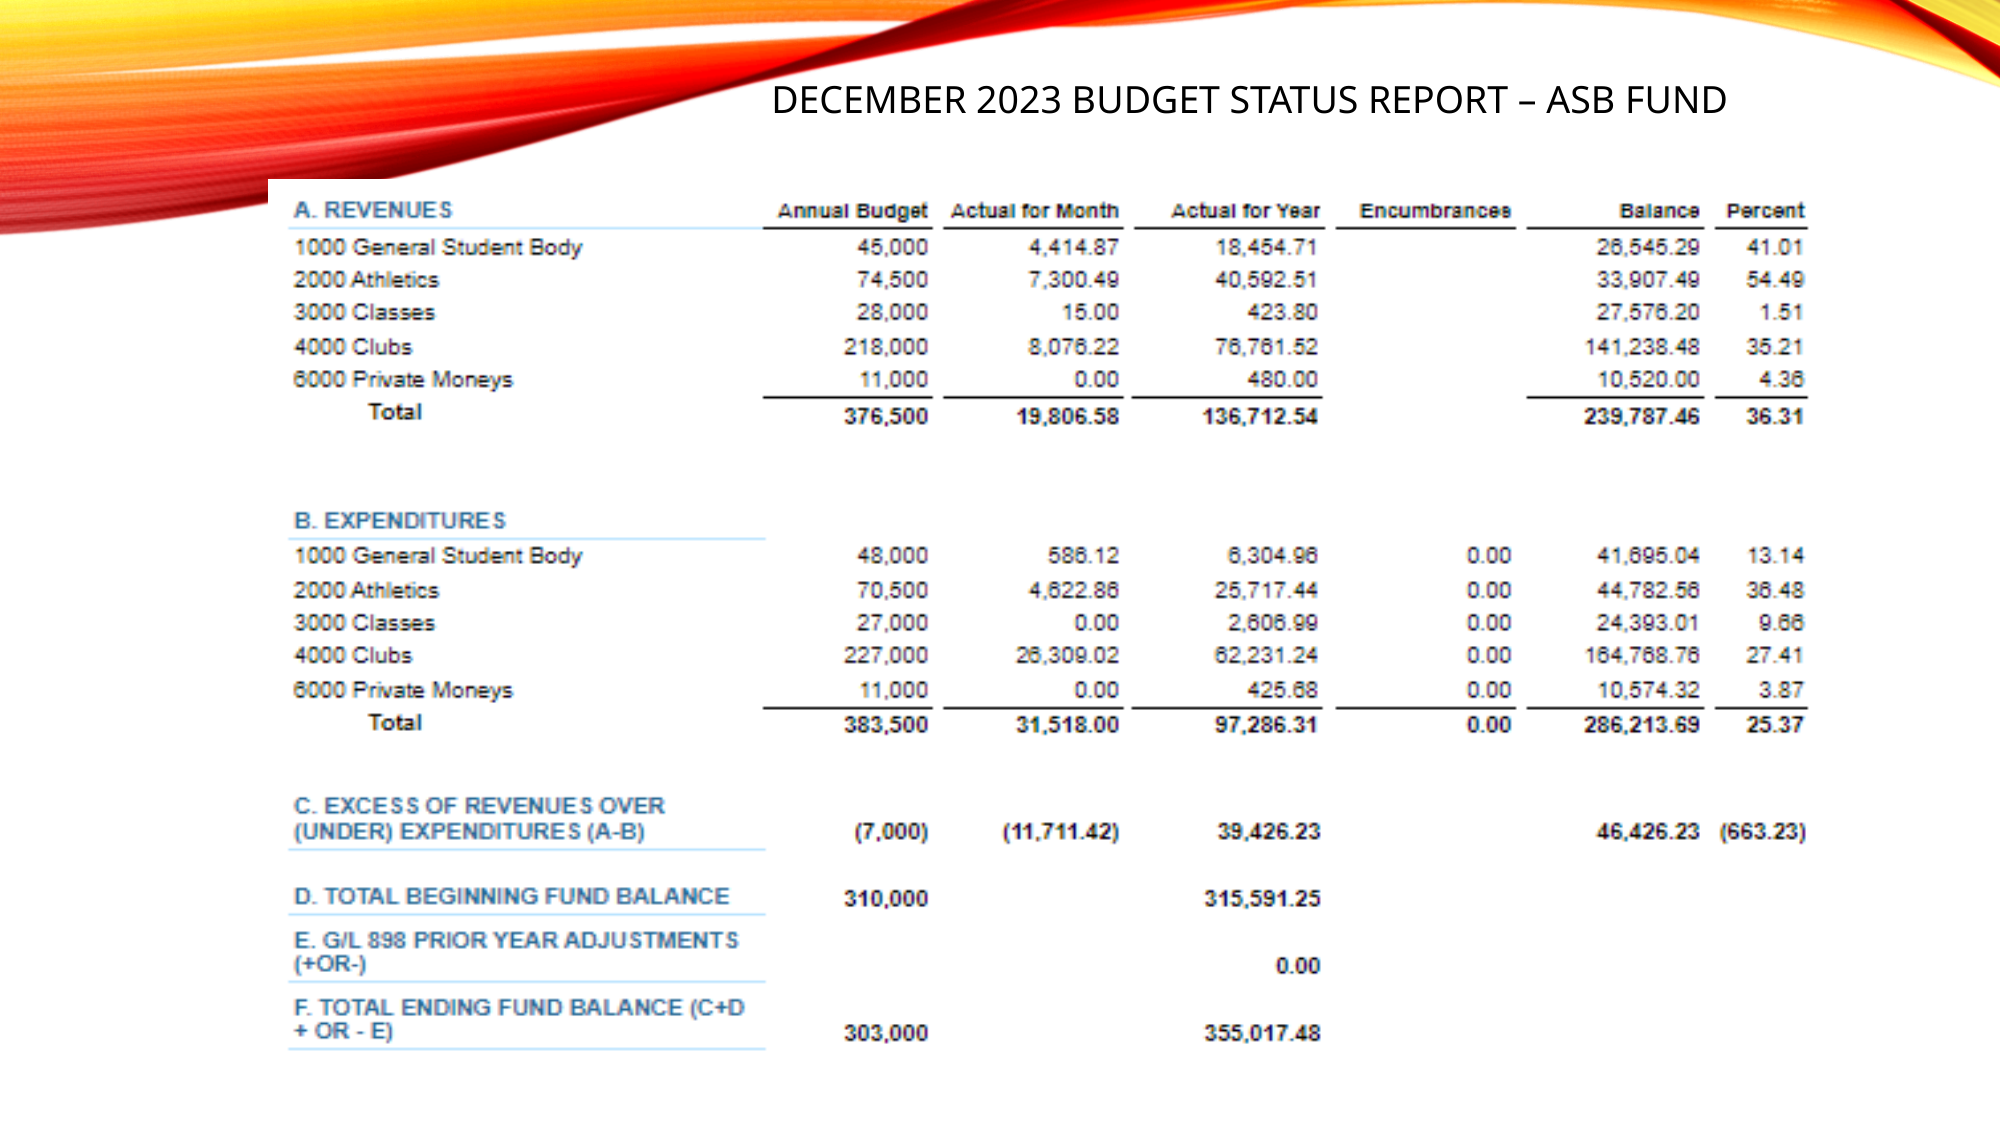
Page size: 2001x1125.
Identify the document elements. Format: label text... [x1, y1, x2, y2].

title DECEMBER 2023 BUDGET STATUS REPORT – ASB FUND [543, 54, 1957, 148]
picture [0, 0, 2000, 1074]
